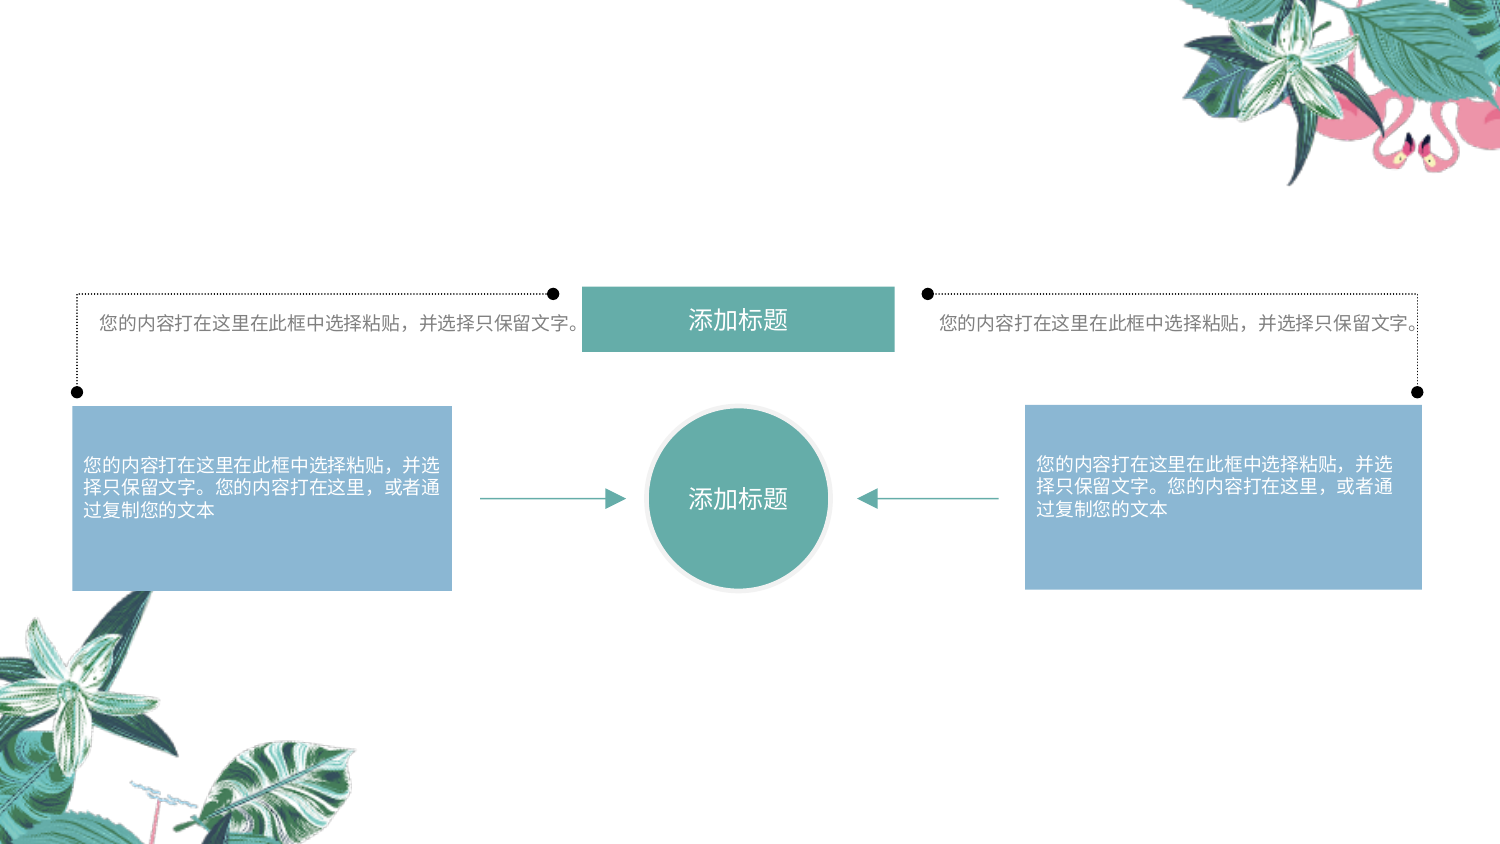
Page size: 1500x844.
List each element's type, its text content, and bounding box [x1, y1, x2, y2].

text_box [921, 287, 1418, 305]
text_box 您的内容打在这里在此框中选择粘贴，并选择只保留文字。 [88, 305, 602, 340]
text_box 添加标题 [646, 406, 831, 591]
text_box 您的内容打在这里在此框中选择粘贴，并选择只保留文字。 [927, 305, 1441, 362]
text_box [70, 287, 560, 399]
text_box 您的内容打在这里在此框中选择粘贴，并选择只保留文字。您的内容打在这里，或者通过复制您的文本 [1025, 404, 1422, 590]
text_box 您的内容打在这里在此框中选择粘贴，并选择只保留文字。您的内容打在这里，或者通过复制您的文本 [72, 406, 452, 591]
text_box [480, 488, 627, 509]
text_box [1266, 362, 1424, 399]
picture [0, 564, 417, 844]
text_box [856, 488, 999, 509]
text_box 添加标题 [582, 286, 895, 352]
picture [1057, 0, 1500, 305]
